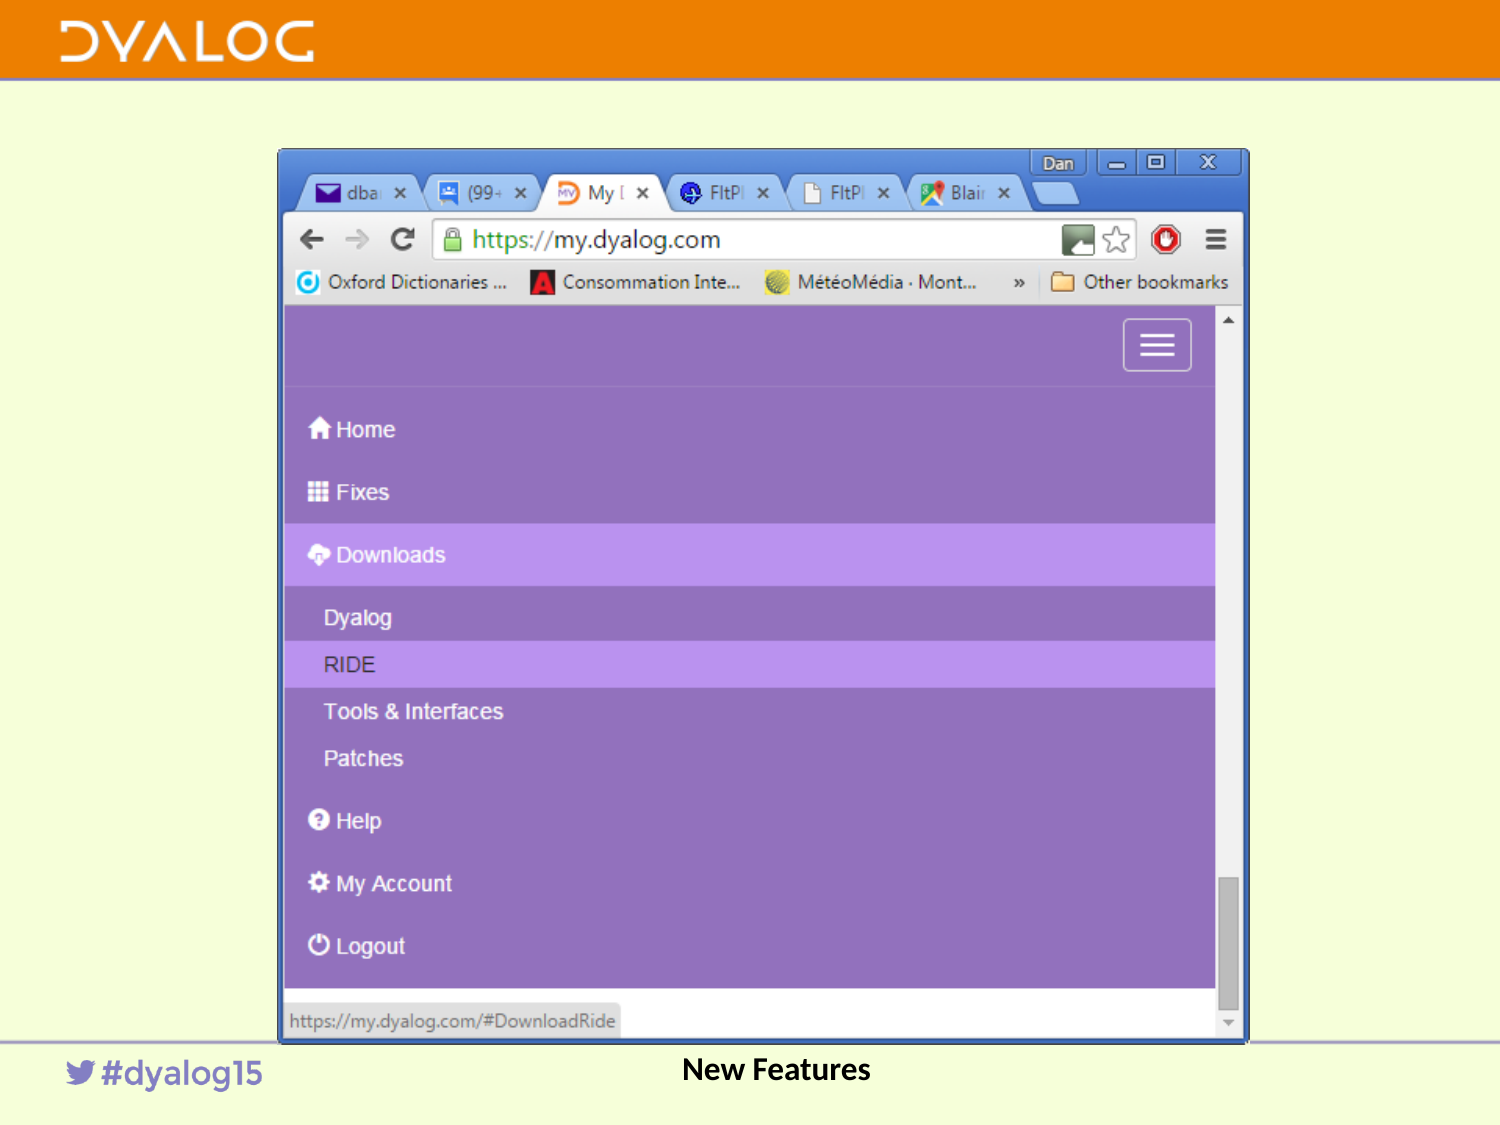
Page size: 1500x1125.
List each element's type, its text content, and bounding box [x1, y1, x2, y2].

picture [0, 0, 1500, 1125]
title My.Dyalog.com [76, 125, 1427, 256]
footer New Features [667, 1054, 892, 1100]
